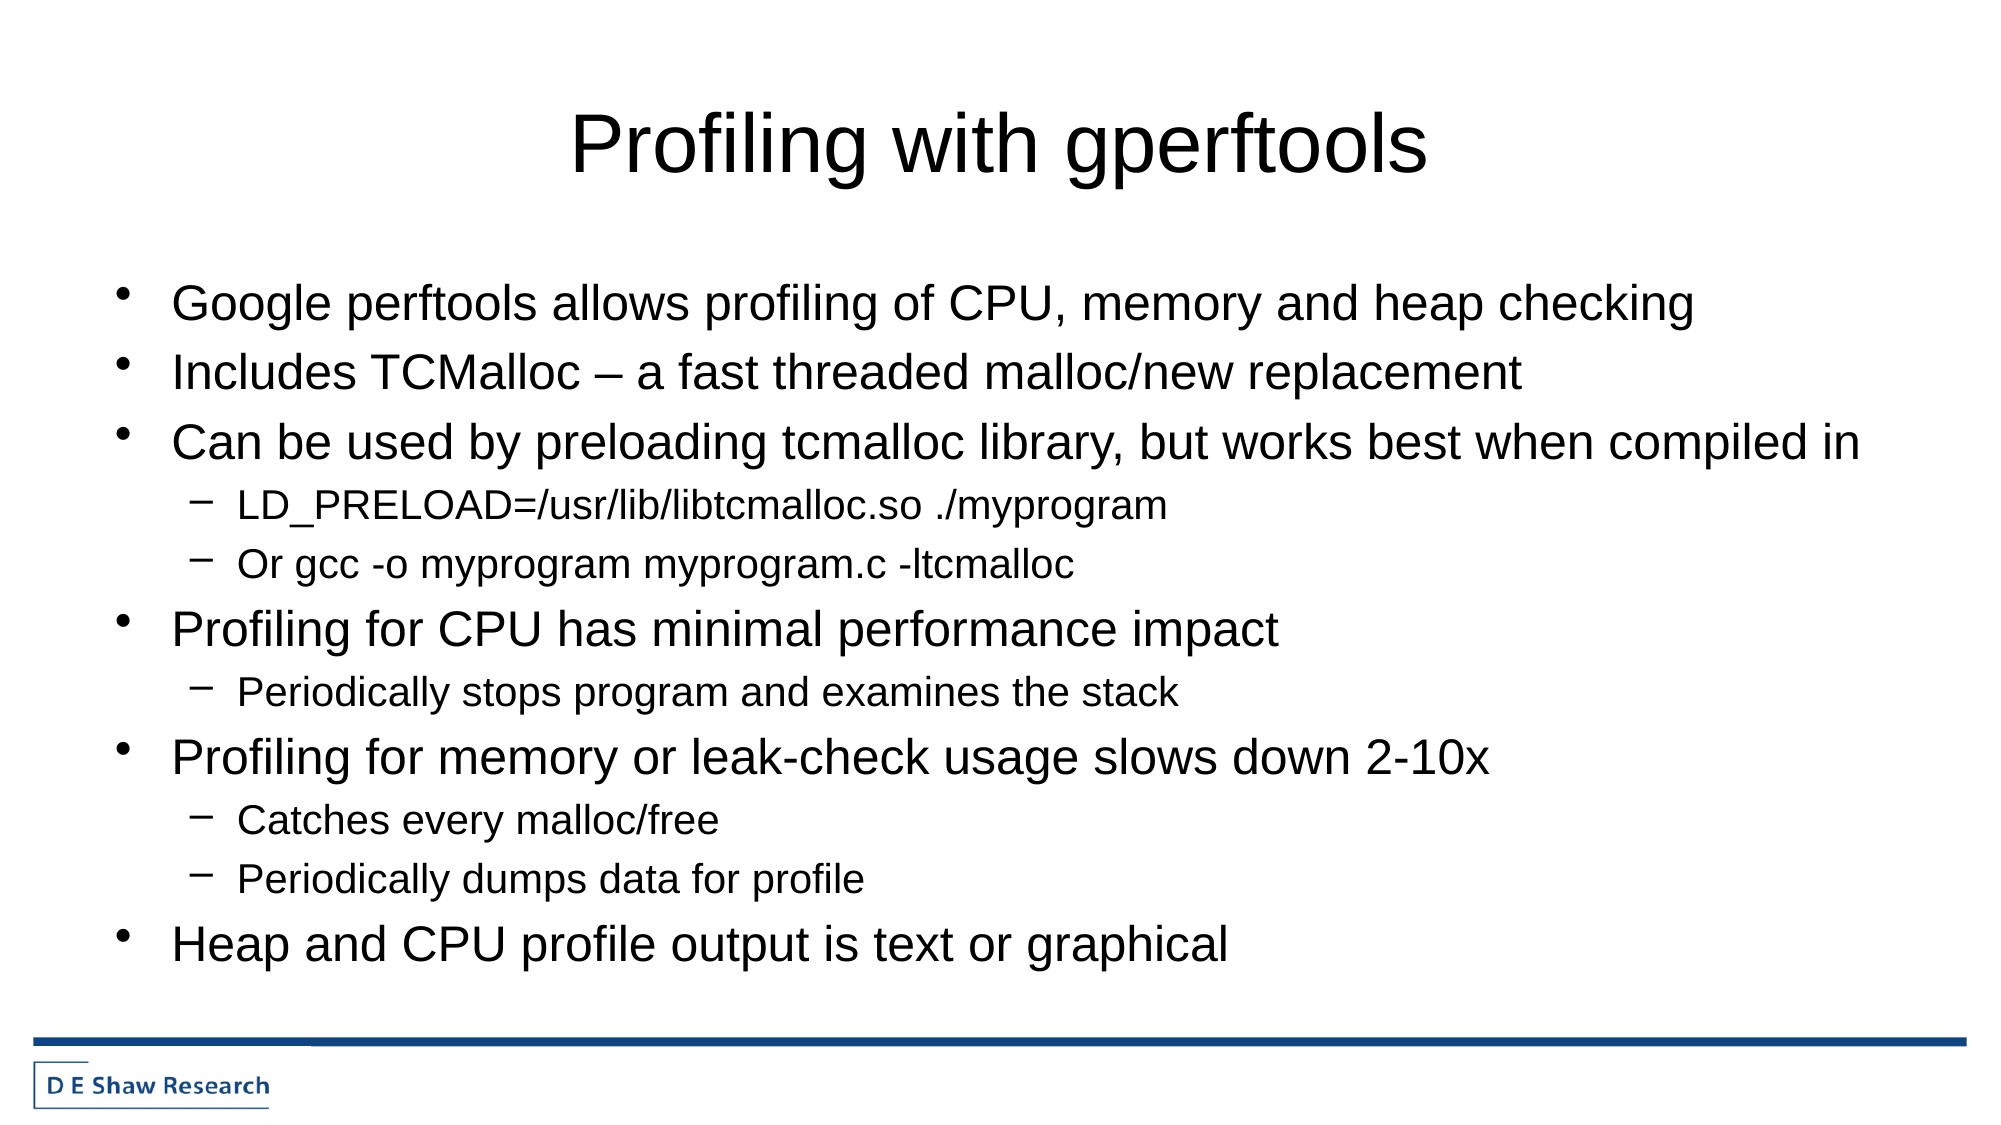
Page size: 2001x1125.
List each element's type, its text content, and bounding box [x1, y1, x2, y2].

list Google perftools allows profiling of CPU, memory and heap checking Includes TCMalloc – a fast threaded malloc/new replacement Can be used by preloading tcmalloc library, but works best when compiled in LD_PRELOAD=/usr/lib/libtcmalloc.so ./myprogram Or gcc -o myprogram myprogram.c -ltcmalloc Profiling for CPU has minimal performance impact Periodically stops program and examines the stack Profiling for memory or leak-check usage slows down 2-10x Catches every malloc/free Periodically dumps data for profile Heap and CPU profile output is text or graphical [99, 262, 1900, 1005]
title Profiling with gperftools [99, 45, 1900, 233]
picture [10, 1046, 311, 1123]
